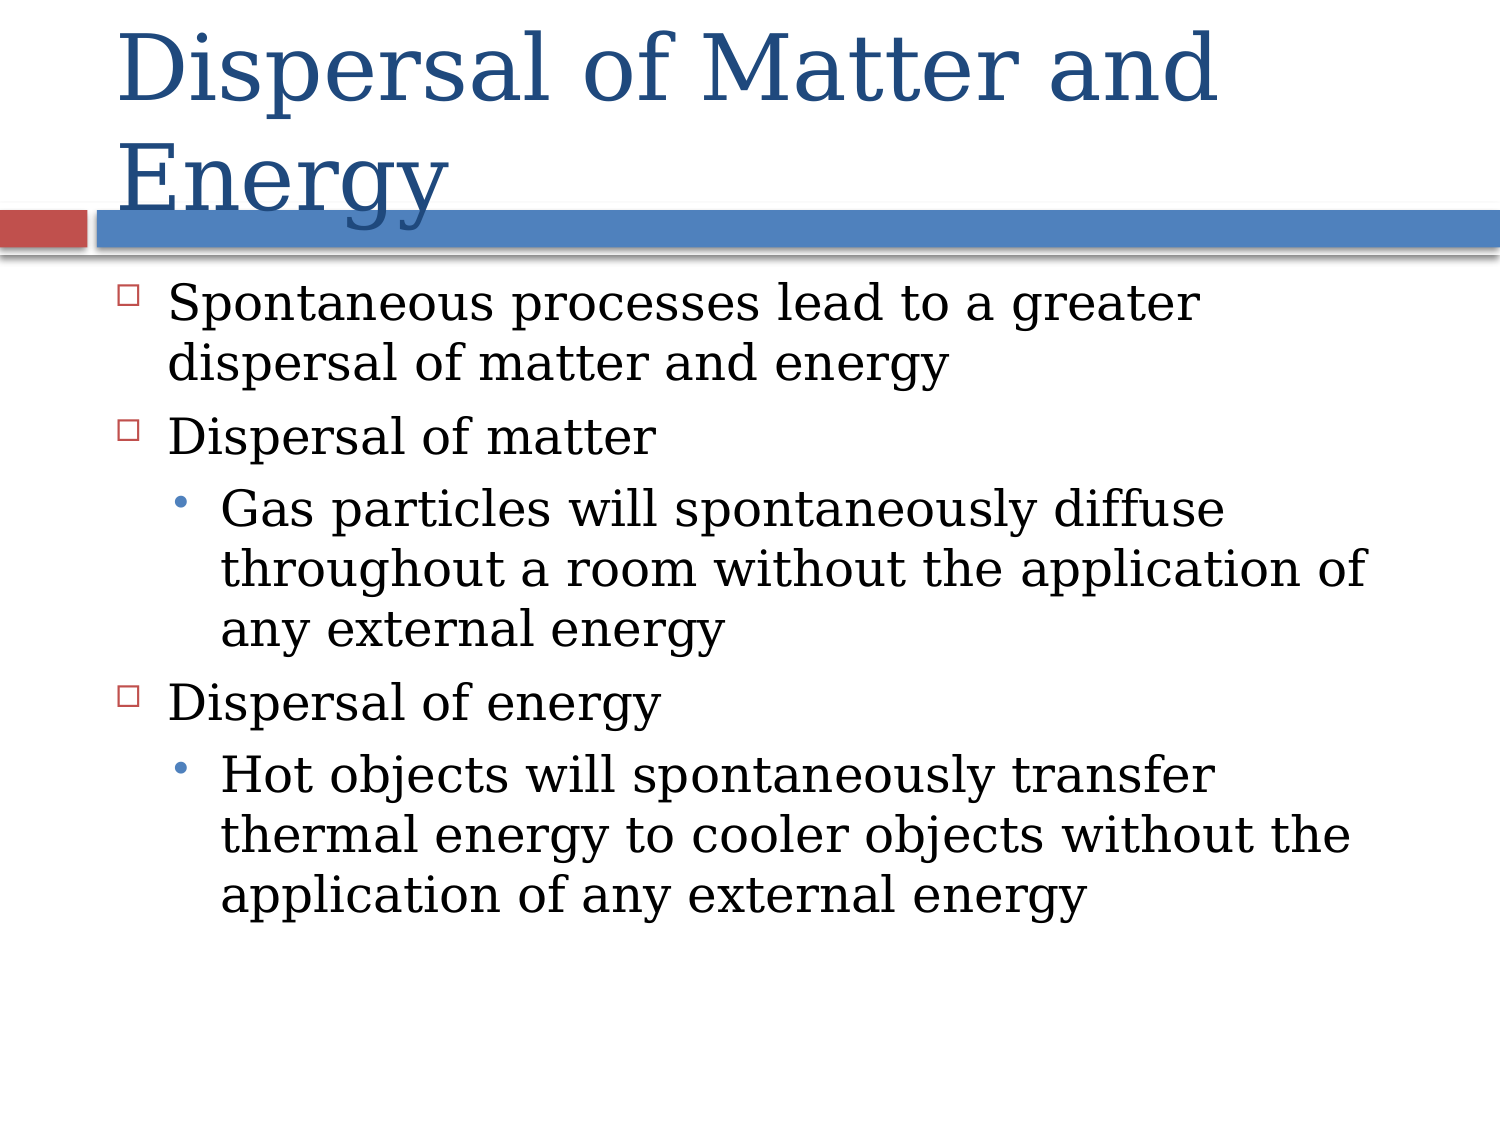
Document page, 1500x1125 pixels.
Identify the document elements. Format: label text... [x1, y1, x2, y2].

title Dispersal of Matter and Energy [100, 37, 1438, 200]
list Spontaneous processes lead to a greater dispersal of matter and energy Dispersal of matter Gas particles will spontaneously diffuse throughout a room without the application of any external energy Dispersal of energy Hot objects will spontaneously transfer thermal energy to cooler objects without the application of any external energy [100, 262, 1438, 1000]
